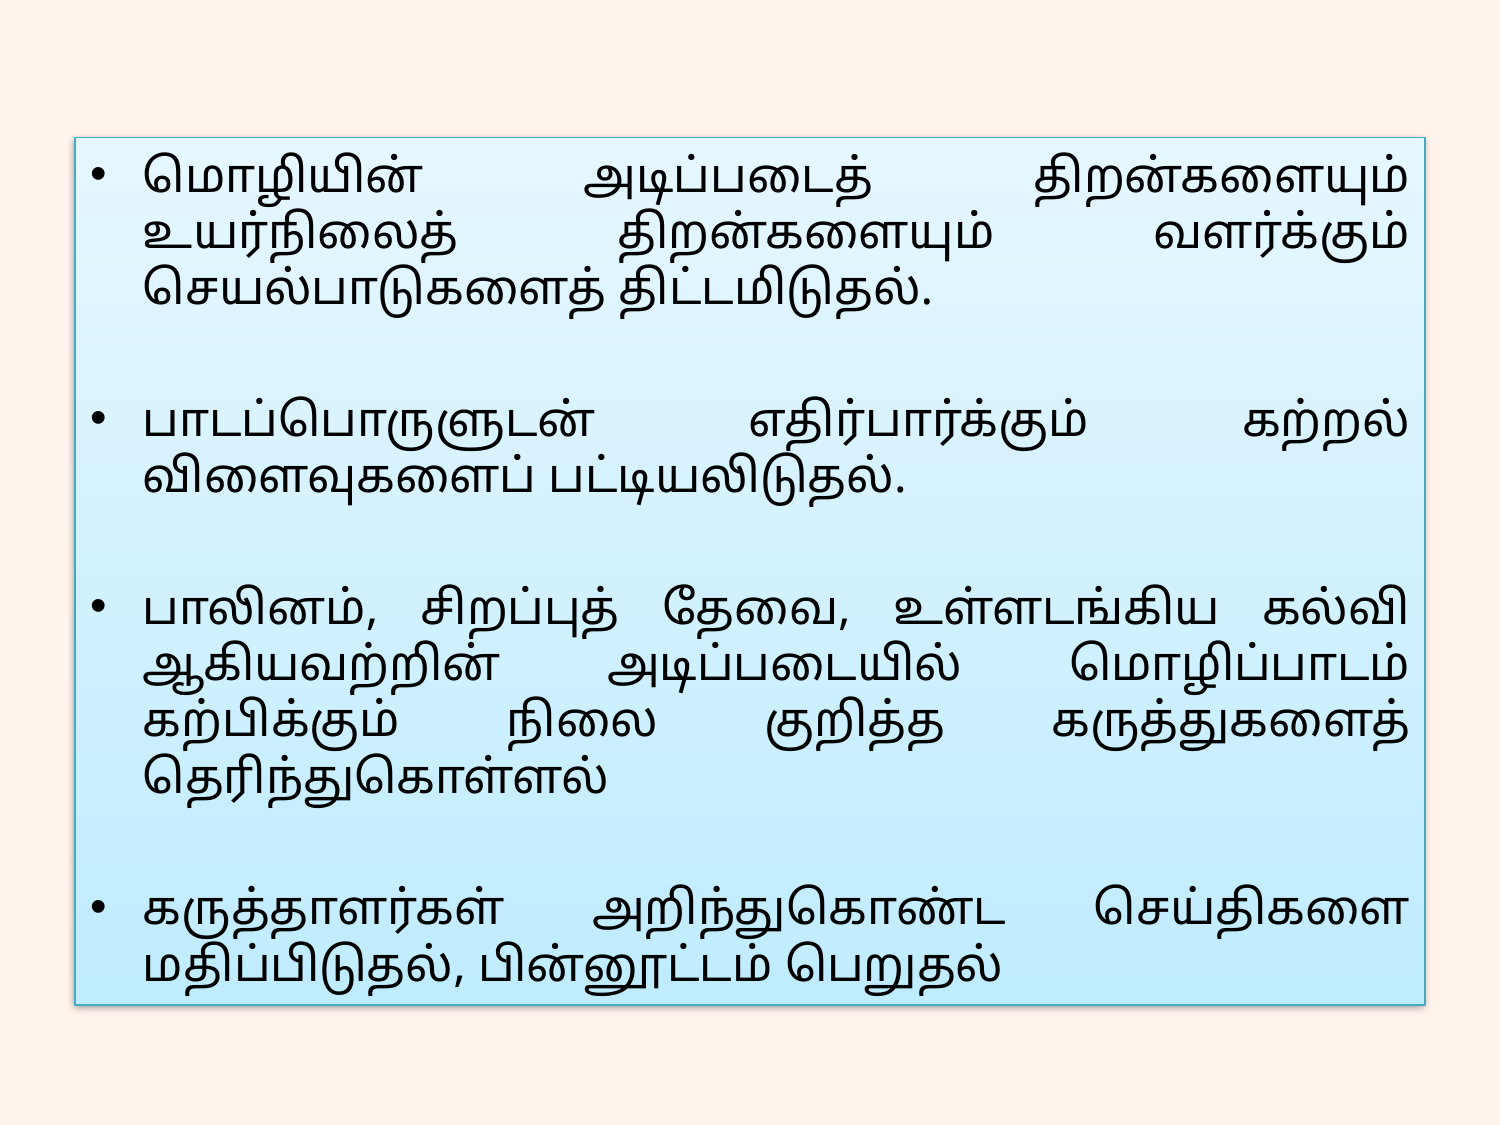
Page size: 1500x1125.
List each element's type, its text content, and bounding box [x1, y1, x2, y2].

list மொழியின் அடிப்படைத் திறன்களையும் உயர்நிலைத் திறன்களையும் வளர்க்கும் செயல்பாடுகளைத் திட்டமிடுதல். பாடப்பொருளுடன் எதிர்பார்க்கும் கற்றல் விளைவுகளைப் பட்டியலிடுதல். பாலினம், சிறப்புத் தேவை, உள்ளடங்கிய கல்வி ஆகியவற்றின் அடிப்படையில் மொழிப்பாடம் கற்பிக்கும் நிலை குறித்த கருத்துகளைத் தெரிந்துகொள்ளல் கருத்தாளர்கள் அறிந்துகொண்ட செய்திகளை மதிப்பிடுதல், பின்னூட்டம் பெறுதல் [74, 137, 1426, 1006]
